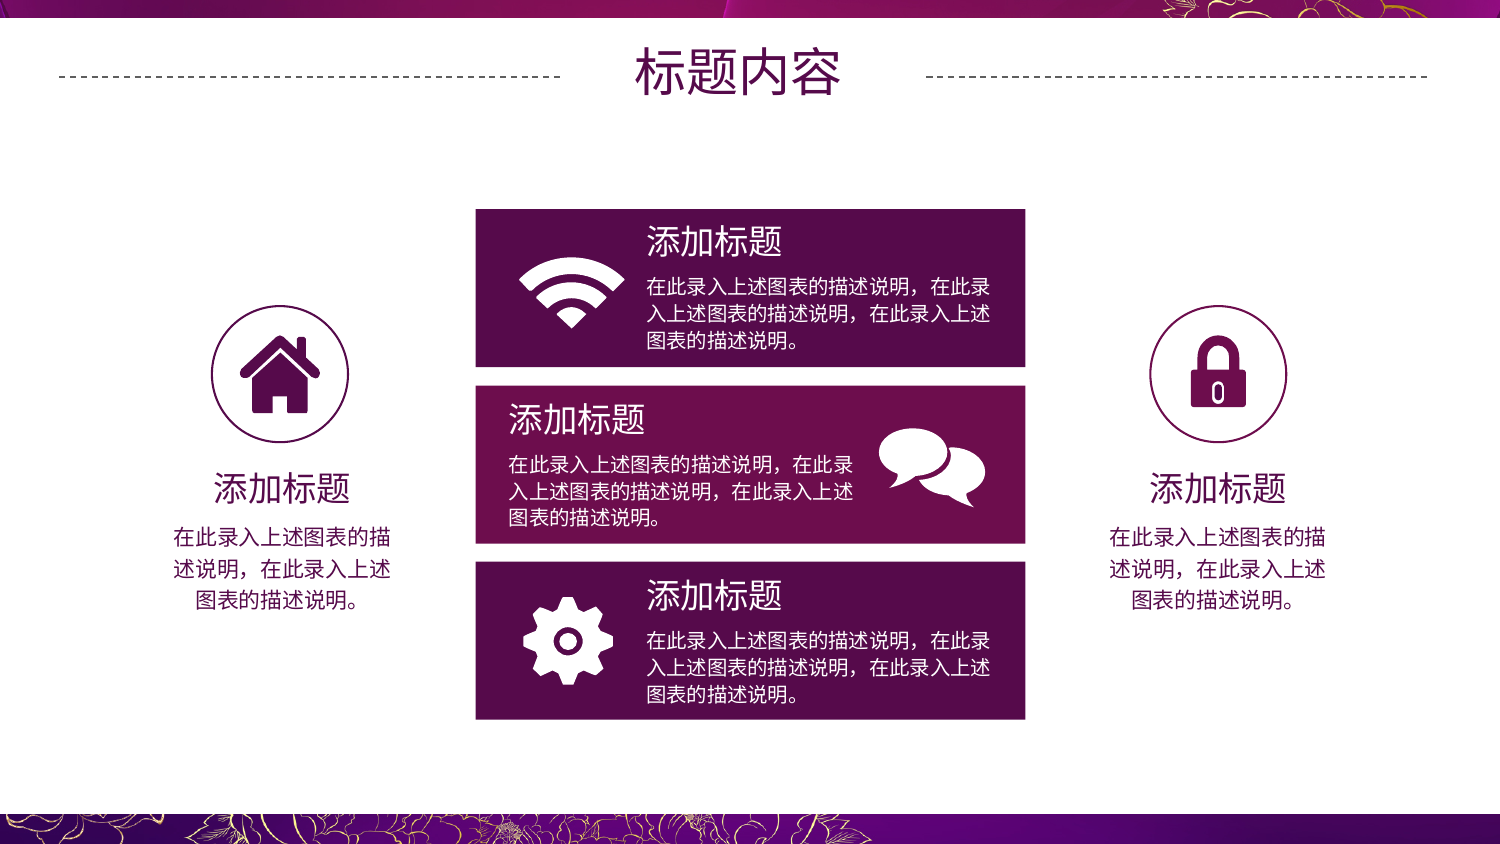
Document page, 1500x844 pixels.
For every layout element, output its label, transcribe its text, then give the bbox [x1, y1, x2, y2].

text_box 在此录入上述图表的描述说明，在此录入上述图表的描述说明。 [1097, 513, 1340, 619]
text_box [211, 305, 349, 443]
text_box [523, 596, 614, 685]
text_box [518, 249, 626, 329]
text_box 添加标题 [634, 214, 826, 266]
text_box 标题内容 [608, 32, 868, 110]
picture [0, 814, 1500, 844]
text_box 在此录入上述图表的描述说明，在此录入上述图表的描述说明，在此录入上述图表的描述说明。 [634, 266, 1013, 358]
text_box 添加标题 [1122, 461, 1314, 513]
text_box 在此录入上述图表的描述说明，在此录入上述图表的描述说明。 [161, 513, 404, 619]
text_box [475, 209, 1026, 368]
text_box 添加标题 [634, 568, 826, 620]
picture [0, 0, 1500, 18]
text_box 在此录入上述图表的描述说明，在此录入上述图表的描述说明，在此录入上述图表的描述说明。 [634, 620, 1013, 712]
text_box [1150, 305, 1287, 443]
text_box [878, 428, 986, 508]
text_box [475, 561, 1026, 720]
text_box 在此录入上述图表的描述说明，在此录入上述图表的描述说明，在此录入上述图表的描述说明。 [497, 444, 876, 536]
text_box [475, 385, 1026, 544]
text_box 添加标题 [186, 461, 378, 513]
text_box 添加标题 [497, 392, 689, 444]
